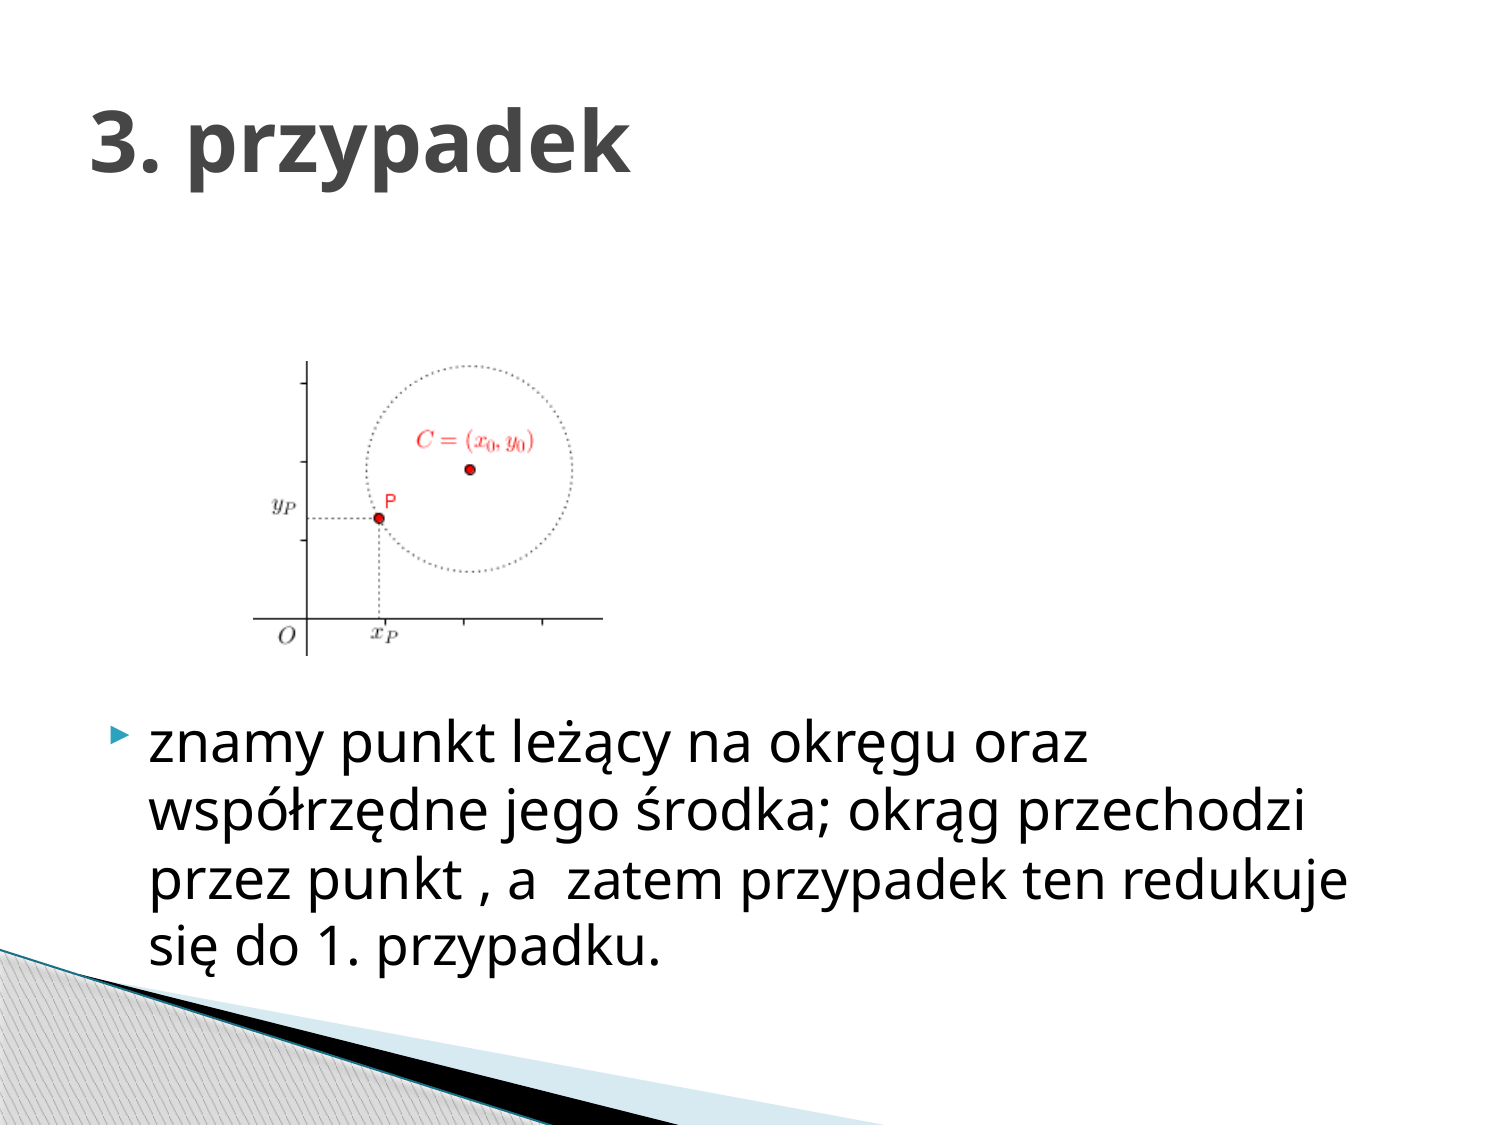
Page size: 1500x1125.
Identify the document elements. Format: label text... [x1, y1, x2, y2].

picture [253, 361, 603, 656]
title 3. przypadek [75, 45, 1425, 233]
